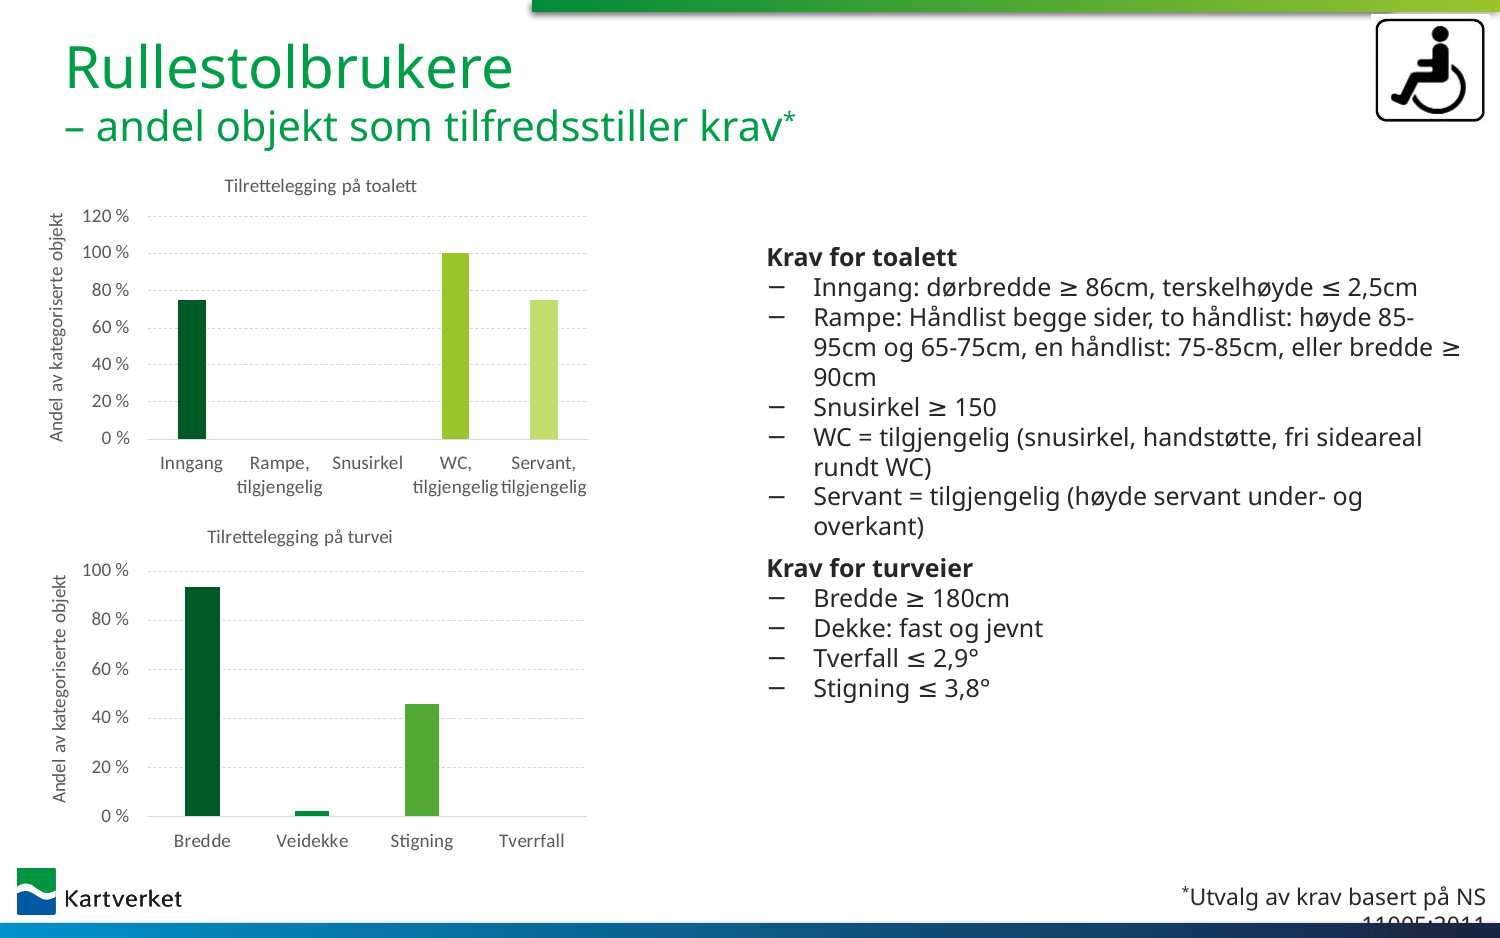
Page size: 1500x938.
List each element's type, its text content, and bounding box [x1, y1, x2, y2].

picture [1371, 13, 1491, 127]
text_box *Utvalg av krav basert på NS 11005:2011 [1068, 873, 1500, 938]
text_box Krav for turveier Bredde ≥ 180cm Dekke: fast og jevnt Tverfall ≤ 2,9° Stigning ≤ 3,8° [751, 545, 1483, 710]
text_box Krav for toalett Inngang: dørbredde ≥ 86cm, terskelhøyde ≤ 2,5cm Rampe: Håndlist begge sider, to håndlist: høyde 85-95cm og 65-75cm, en håndlist: 75-85cm, eller bredde ≥ 90cm Snusirkel ≥ 150 WC = tilgjengelig (snusirkel, handstøtte, fri sideareal rundt WC) Servant = tilgjengelig (høyde servant under- og overkant) [751, 234, 1483, 545]
picture [41, 166, 599, 505]
picture [41, 520, 598, 859]
text_box Rullestolbrukere – andel objekt som tilfredsstiller krav* [49, 14, 1431, 158]
